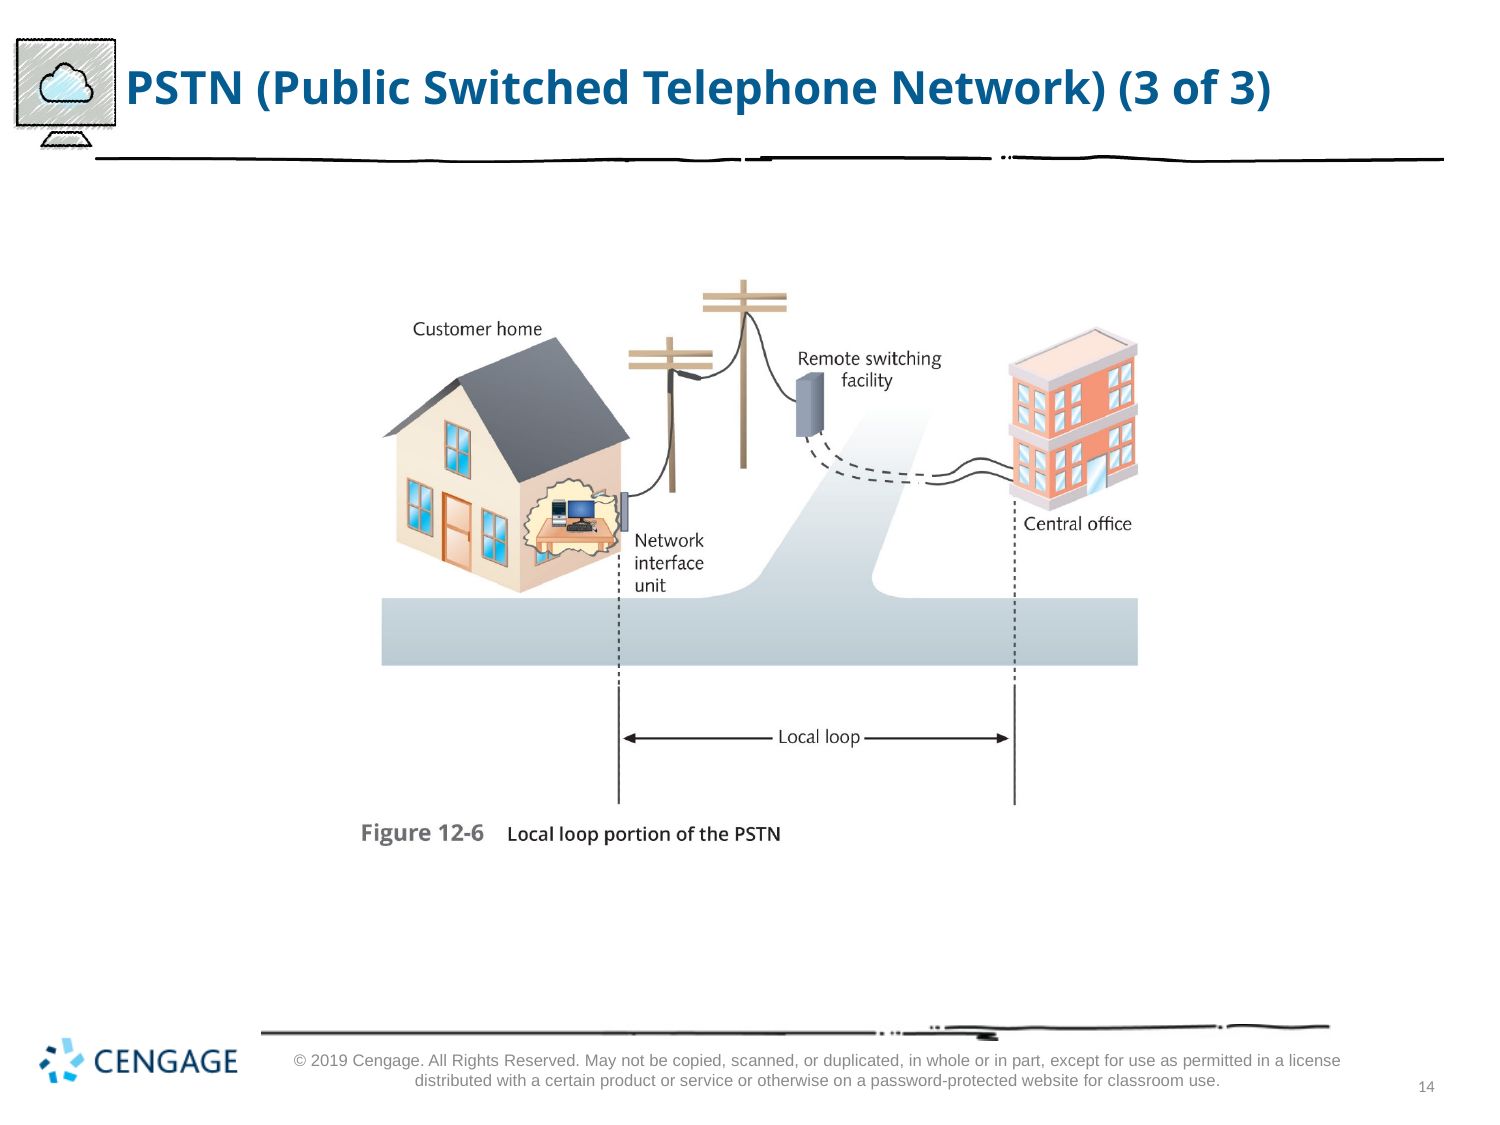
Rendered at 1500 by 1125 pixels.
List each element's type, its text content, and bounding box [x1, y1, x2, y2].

picture [95, 155, 1444, 163]
footer © 2019 Cengage. All Rights Reserved. May not be copied, scanned, or duplicated, in whole or in part, except for use as permitted in a license distributed with a certain product or service or otherwise on a password-protected website for classroom use. [262, 1050, 1375, 1091]
picture [261, 1024, 1331, 1041]
picture [360, 277, 1140, 848]
picture [19, 1024, 250, 1096]
picture [13, 36, 117, 151]
title P S T N (Public Switched Telephone Network) (3 of 3) [125, 66, 1442, 116]
